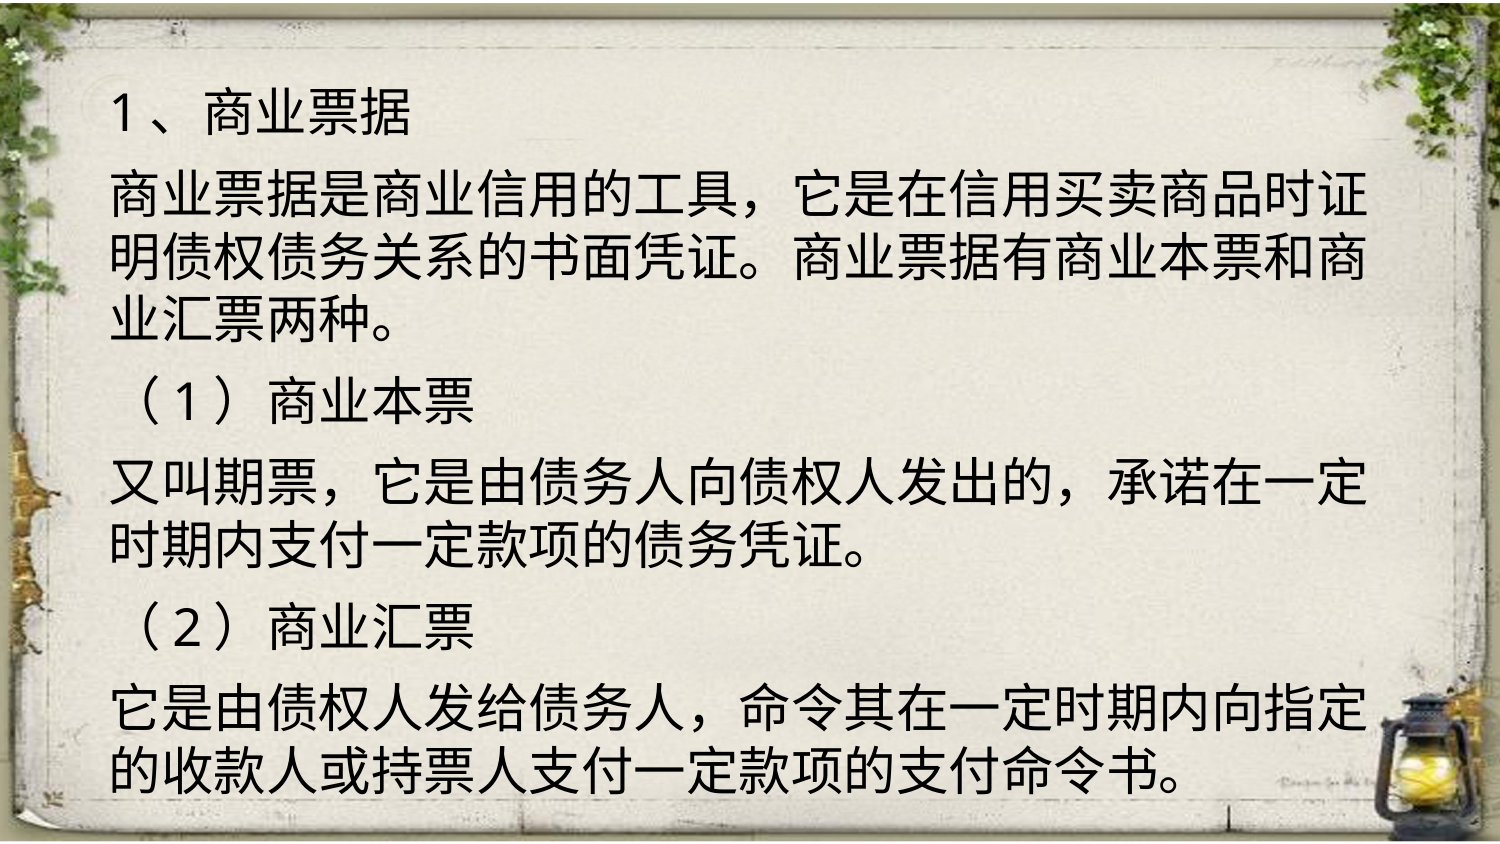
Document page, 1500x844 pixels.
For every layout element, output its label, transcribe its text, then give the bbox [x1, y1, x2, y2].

list 1、商业票据 商业票据是商业信用的工具，它是在信用买卖商品时证明债权债务关系的书面凭证。商业票据有商业本票和商业汇票两种。 （1）商业本票 又叫期票，它是由债务人向债权人发出的，承诺在一定时期内支付一定款项的债务凭证。 （2）商业汇票 它是由债权人发给债务人，命令其在一定时期内向指定的收款人或持票人支付一定款项的支付命令书。 [93, 71, 1407, 813]
picture [0, 0, 1500, 844]
